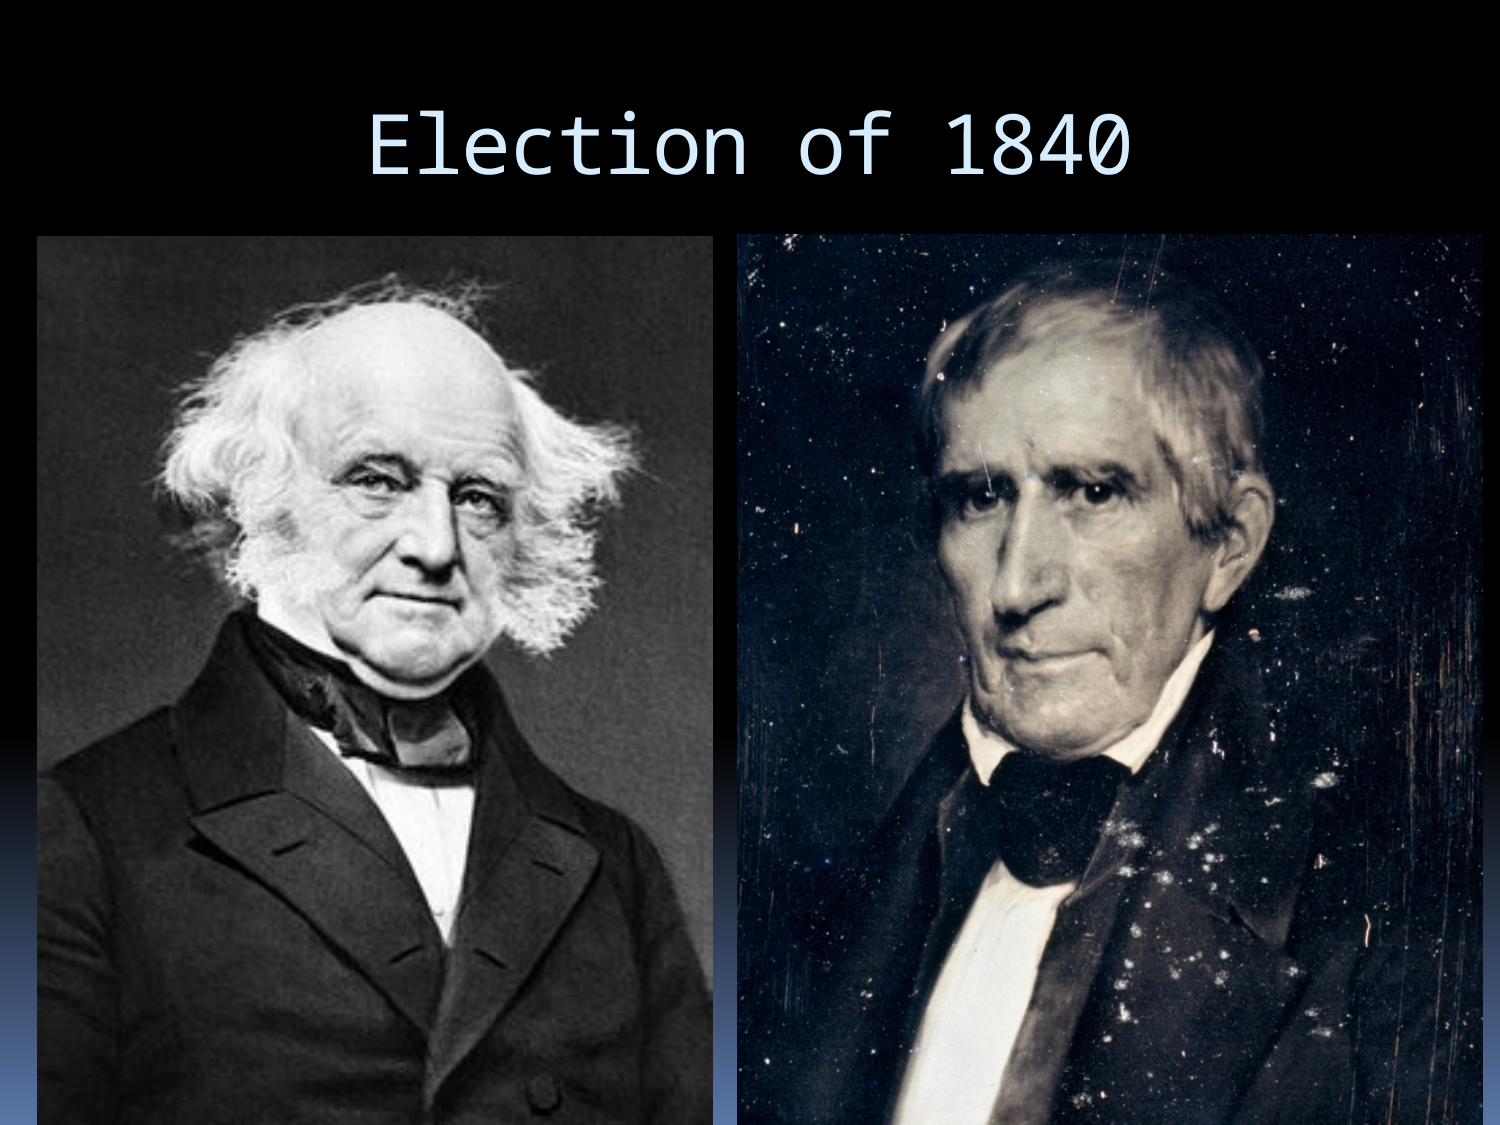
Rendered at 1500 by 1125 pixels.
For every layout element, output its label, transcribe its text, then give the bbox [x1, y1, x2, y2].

title Election of 1840 [75, 83, 1425, 234]
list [736, 233, 1484, 1125]
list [36, 236, 713, 1125]
